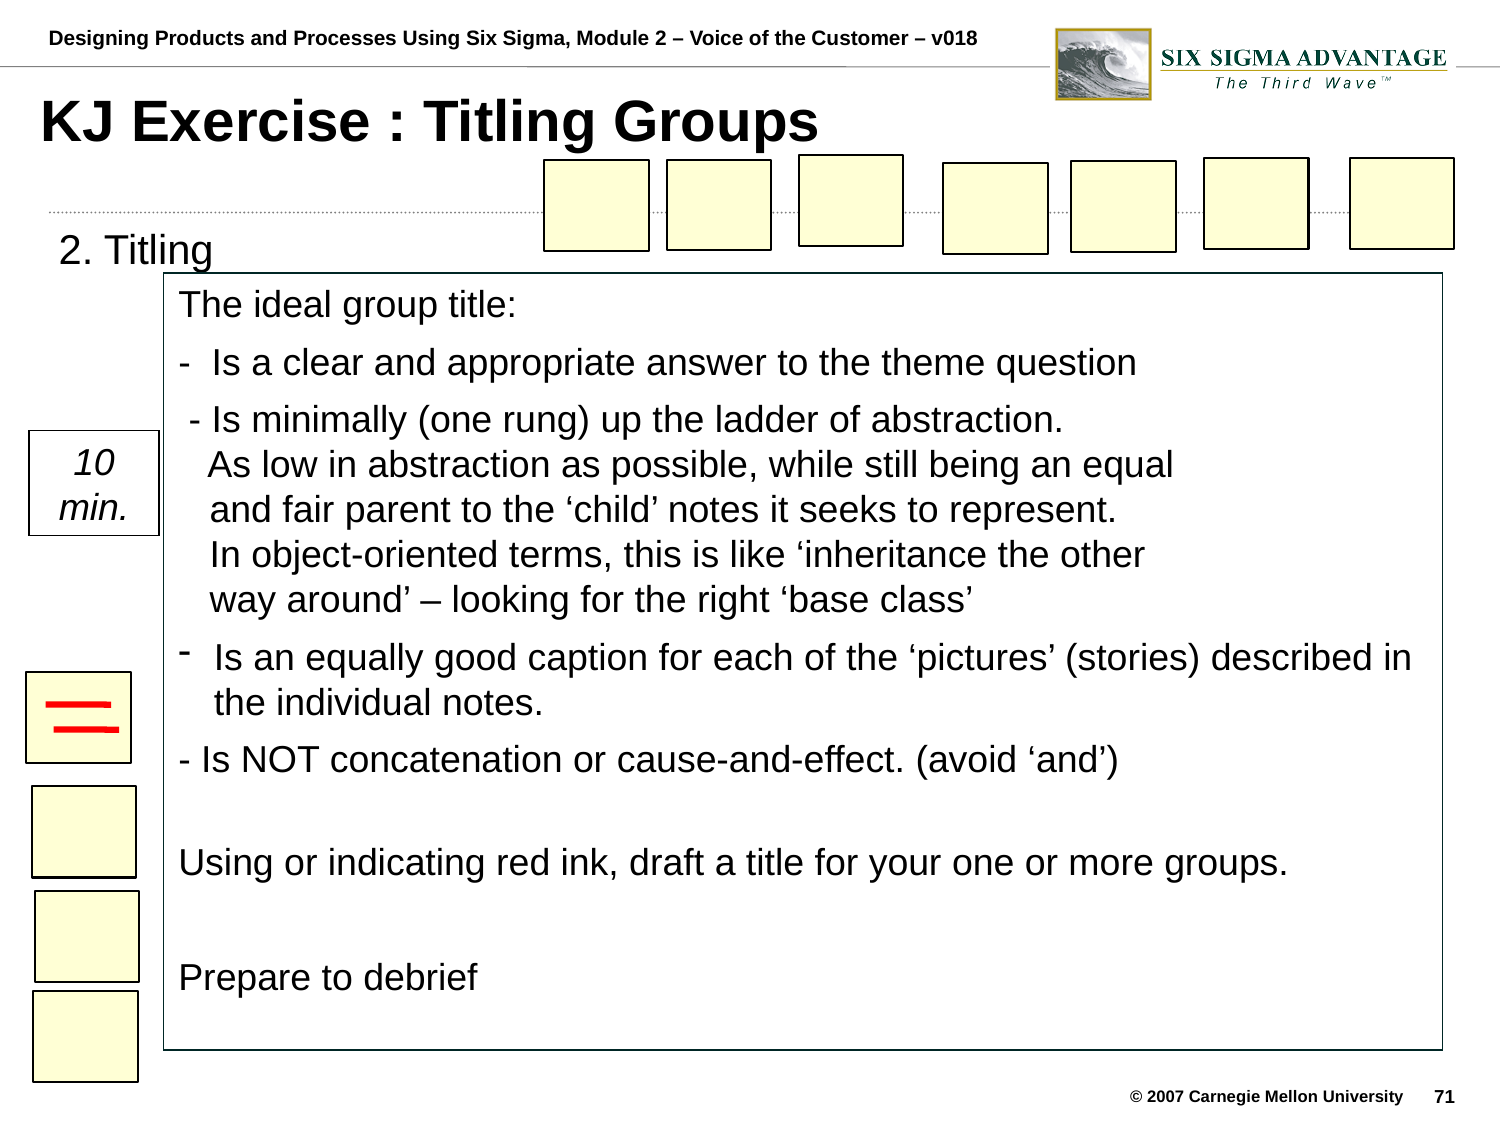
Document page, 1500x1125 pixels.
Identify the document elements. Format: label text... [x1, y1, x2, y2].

text_box [666, 159, 772, 251]
text_box [31, 786, 137, 878]
text_box [544, 159, 649, 251]
text_box 10 min. [29, 430, 159, 536]
picture [1049, 24, 1456, 104]
text_box The ideal group title: - Is a clear and appropriate answer to the theme question - Is minimally (one rung) up the ladder of abstraction. As low in abstraction as possible, while still being an equal and fair parent to the ‘child’ notes it seeks to represent. In object-oriented terms, this is like ‘inheritance the other way around’ – looking for the right ‘base class’ Is an equally good caption for each of the ‘pictures’ (stories) described in the individual notes. - Is NOT concatenation or cause-and-effect. (avoid ‘and’) Using or indicating red ink, draft a title for your one or more groups. Prepare to debrief [163, 272, 1443, 1051]
text_box [34, 890, 139, 982]
text_box [798, 154, 904, 247]
text_box [1204, 157, 1309, 249]
title KJ Exercise : Titling Groups [40, 96, 1436, 153]
text_box [1071, 161, 1176, 253]
text_box [33, 990, 138, 1082]
text_box [943, 163, 1048, 255]
text_box 2. Titling [43, 215, 1377, 281]
text_box [1349, 157, 1455, 249]
text_box [26, 671, 131, 763]
